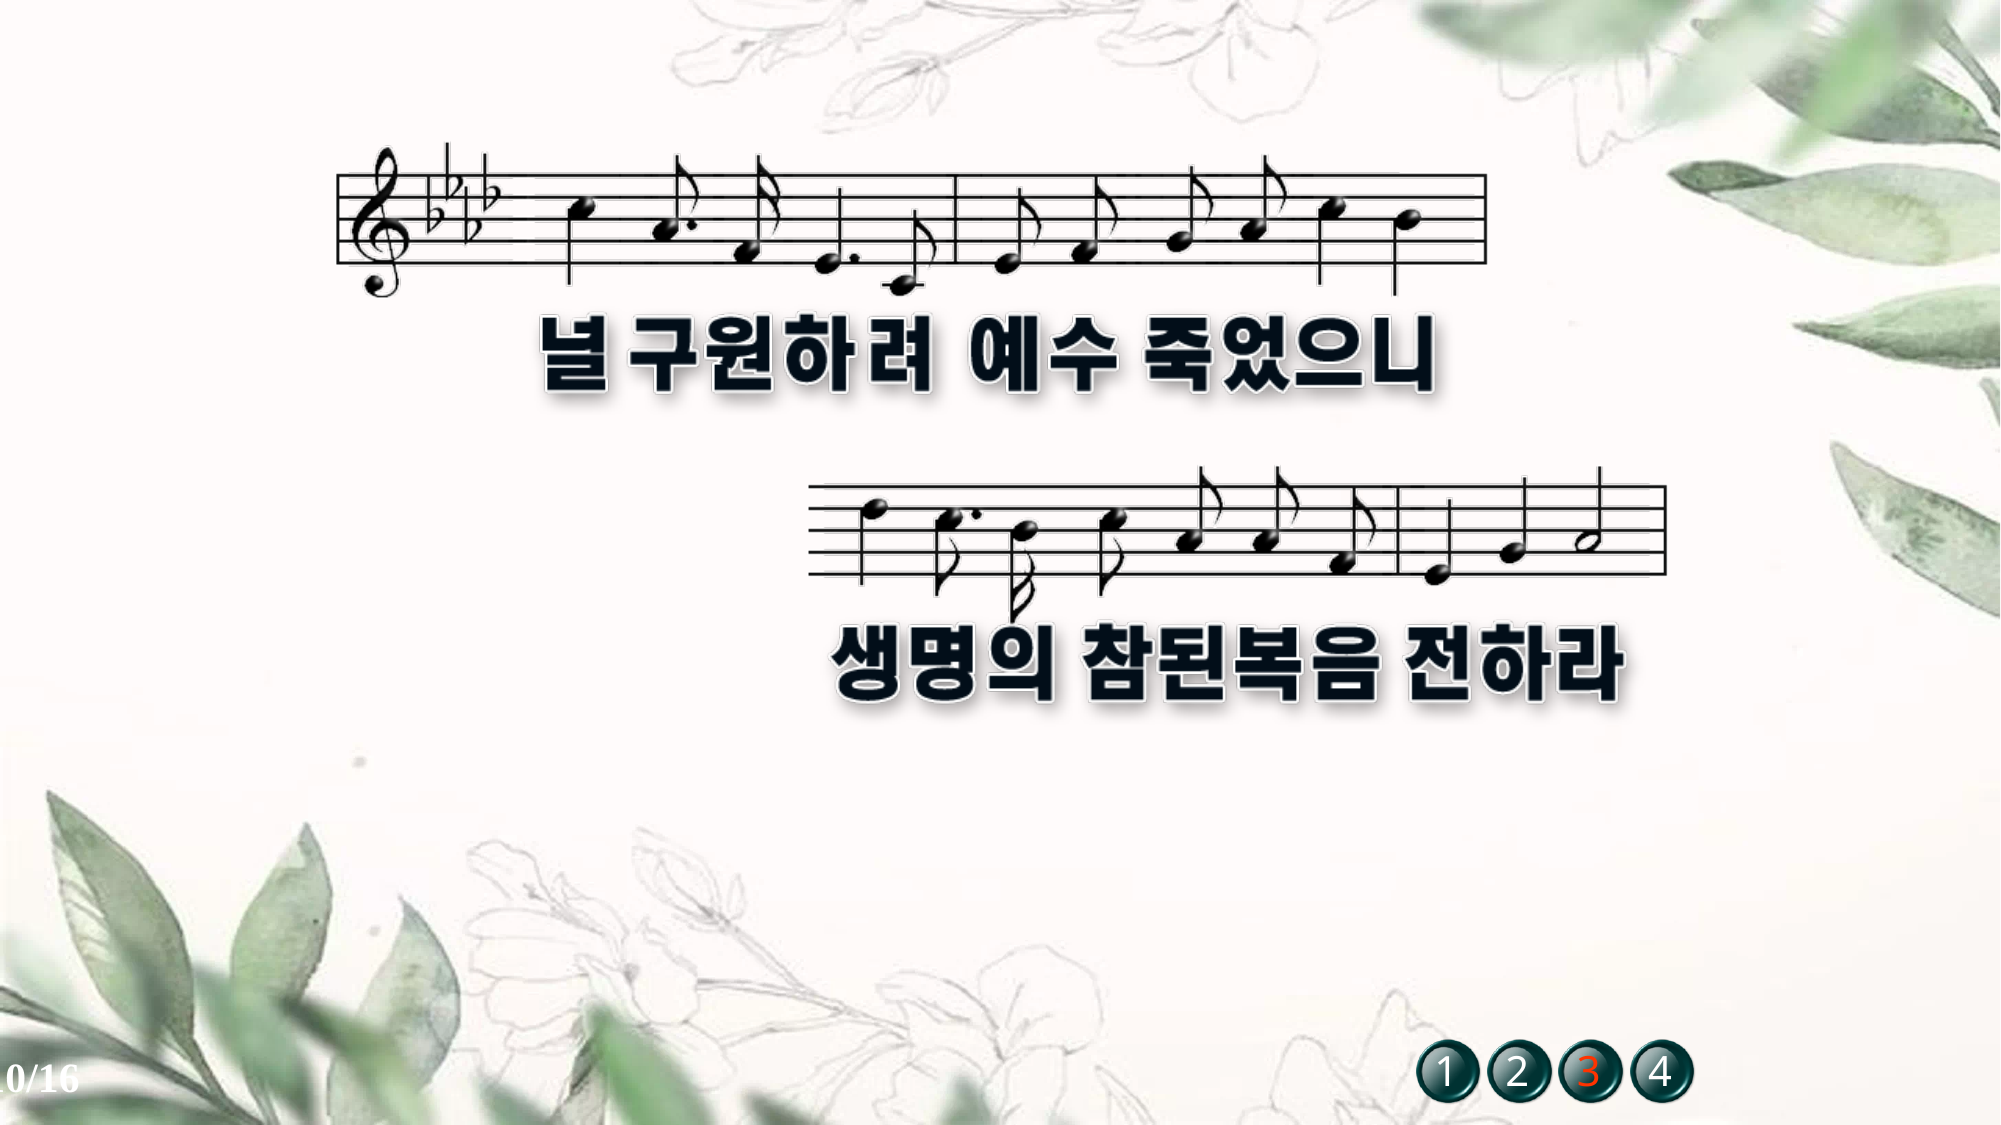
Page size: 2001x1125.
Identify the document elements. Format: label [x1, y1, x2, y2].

text_box [1413, 1035, 1484, 1106]
picture [0, 0, 2001, 1125]
text_box [1484, 1035, 1555, 1106]
text_box [1627, 1035, 1697, 1106]
text_box [1555, 1035, 1626, 1106]
